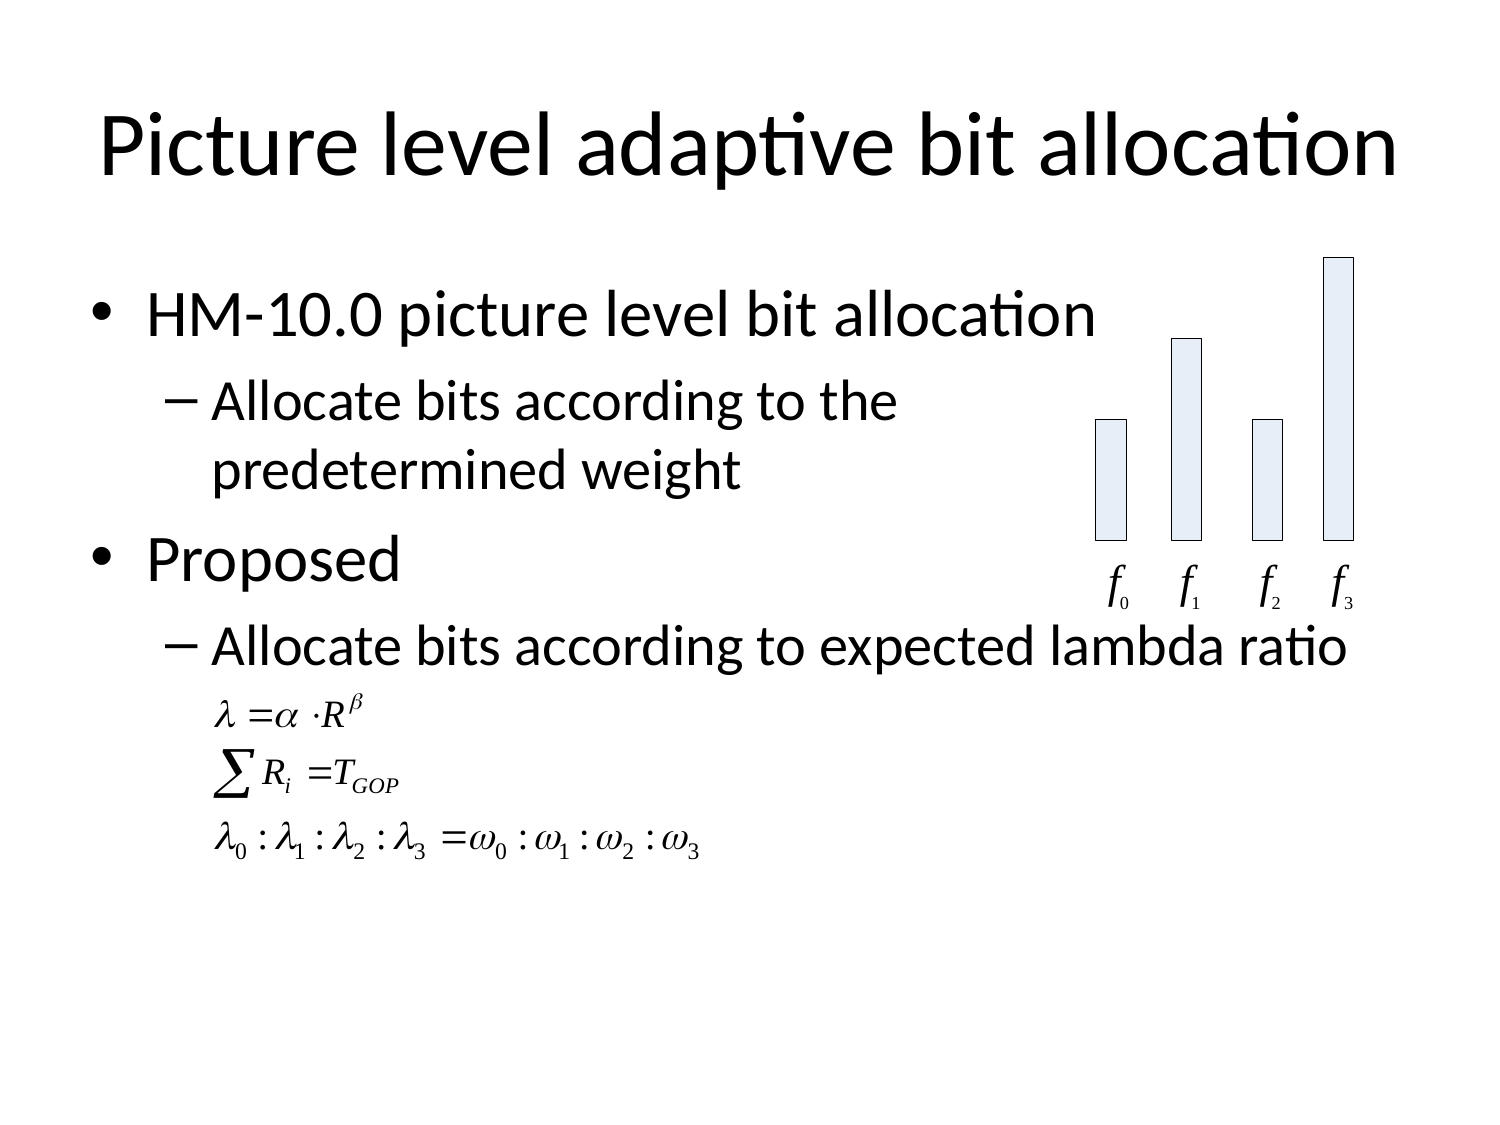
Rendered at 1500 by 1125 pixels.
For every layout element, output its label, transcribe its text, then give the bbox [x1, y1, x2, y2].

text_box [206, 810, 706, 870]
list HM-10.0 picture level bit allocation Allocate bits according to the predetermined weight Proposed Allocate bits according to expected lambda ratio [75, 262, 1425, 1005]
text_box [206, 739, 409, 809]
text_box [206, 680, 373, 739]
picture [1093, 255, 1360, 623]
title Picture level adaptive bit allocation [75, 45, 1425, 233]
